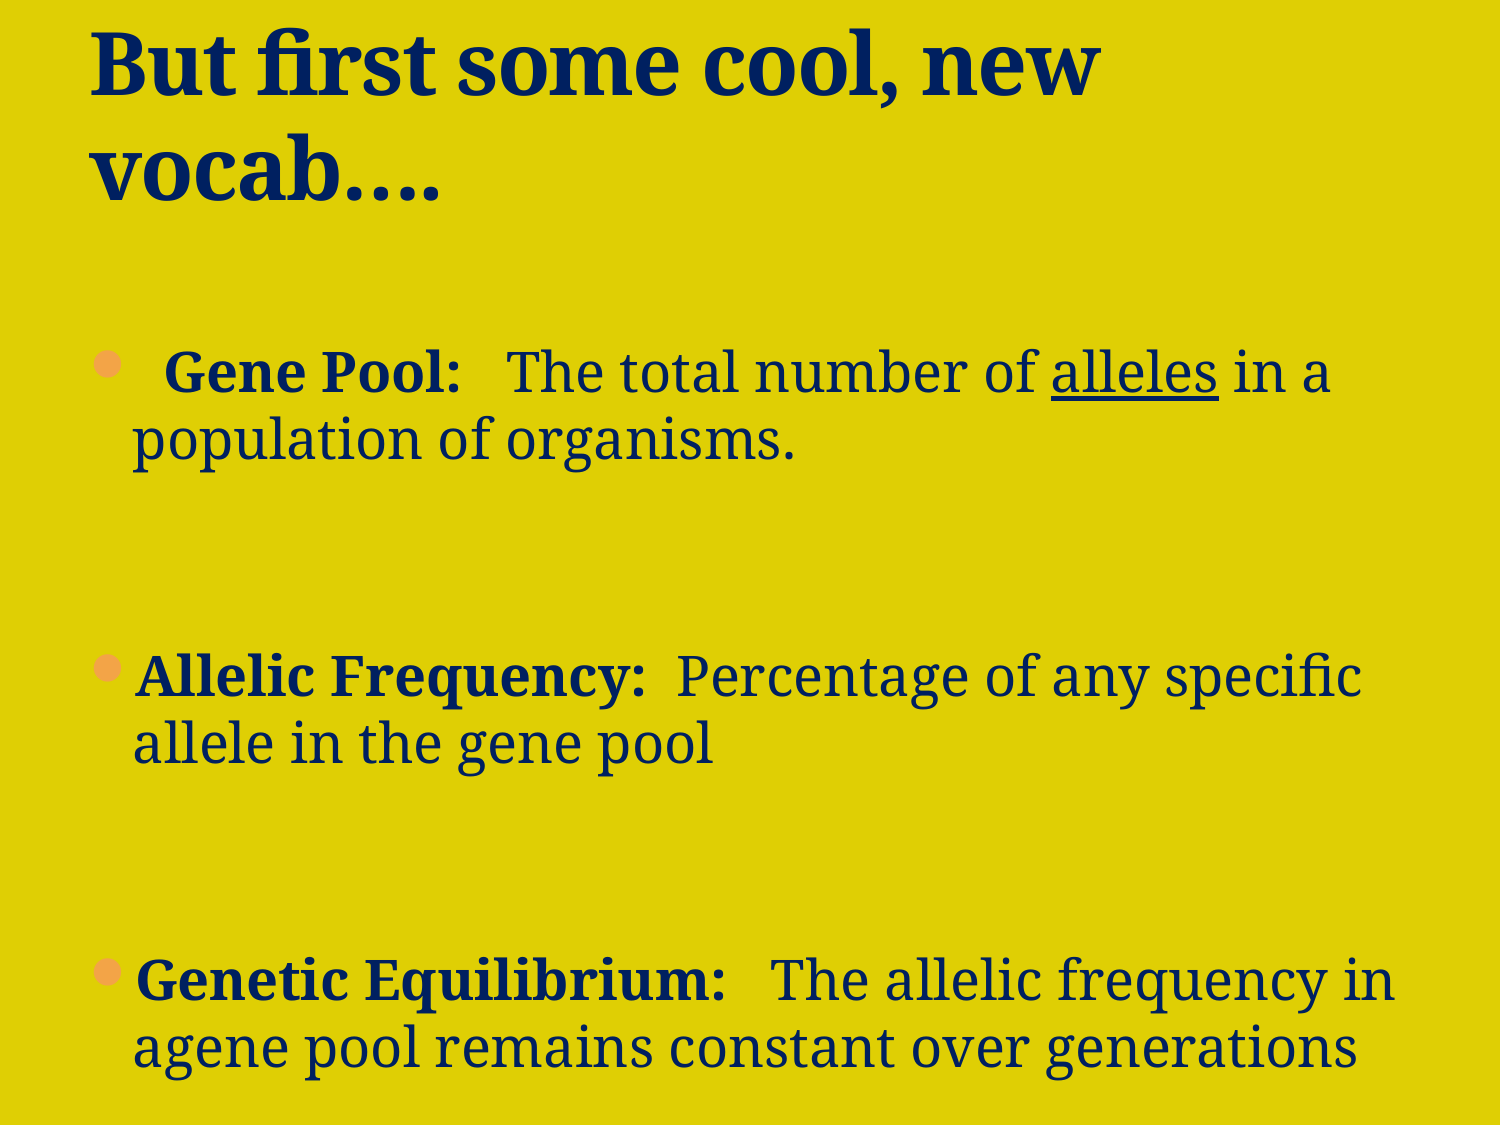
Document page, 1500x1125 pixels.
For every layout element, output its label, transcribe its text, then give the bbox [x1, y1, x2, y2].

list Gene Pool: The total number of alleles in a population of organisms. Allelic Frequency: Percentage of any specific allele in the gene pool Genetic Equilibrium: The allelic frequency in agene pool remains constant over generations [75, 249, 1425, 1125]
title But first some cool, new vocab…. [74, 24, 1425, 225]
